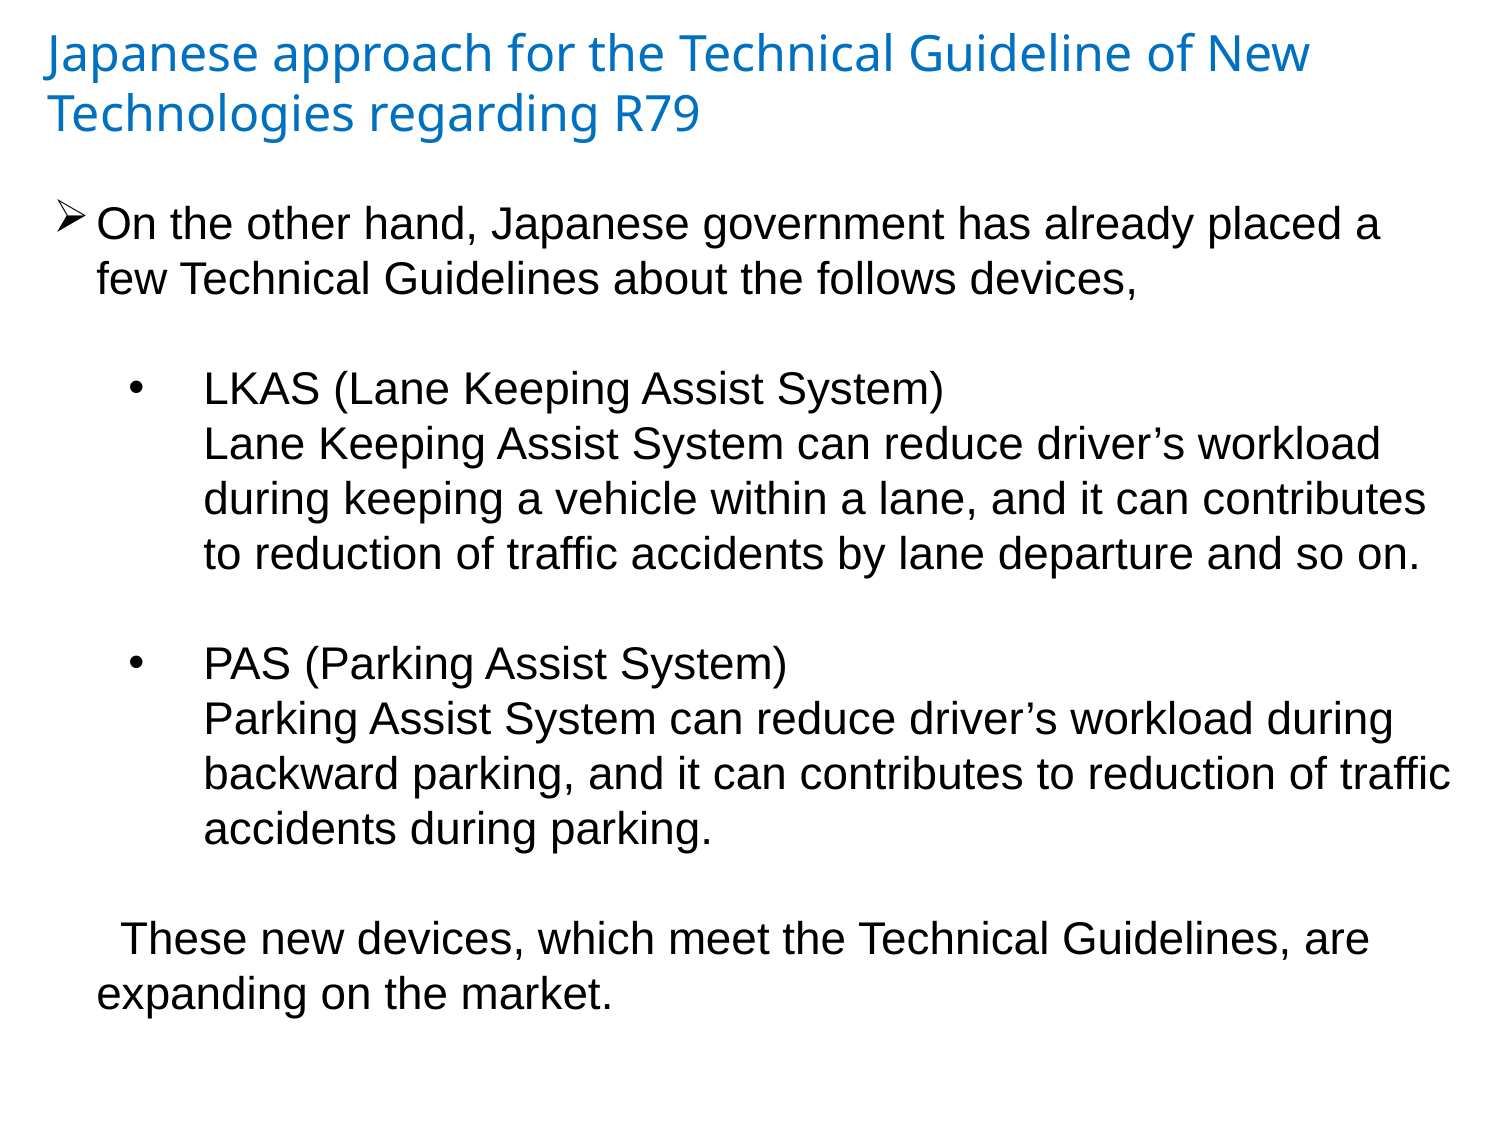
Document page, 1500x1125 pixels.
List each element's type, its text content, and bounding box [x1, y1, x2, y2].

text_box On the other hand, Japanese government has already placed a few Technical Guidelines about the follows devices, LKAS (Lane Keeping Assist System) Lane Keeping Assist System can reduce driver’s workload during keeping a vehicle within a lane, and it can contributes to reduction of traffic accidents by lane departure and so on. PAS (Parking Assist System) Parking Assist System can reduce driver’s workload during backward parking, and it can contributes to reduction of traffic accidents during parking. These new devices, which meet the Technical Guidelines, are expanding on the market. [38, 186, 1474, 1027]
text_box Japanese approach for the Technical Guideline of New Technologies regarding R79 [32, 13, 1447, 149]
